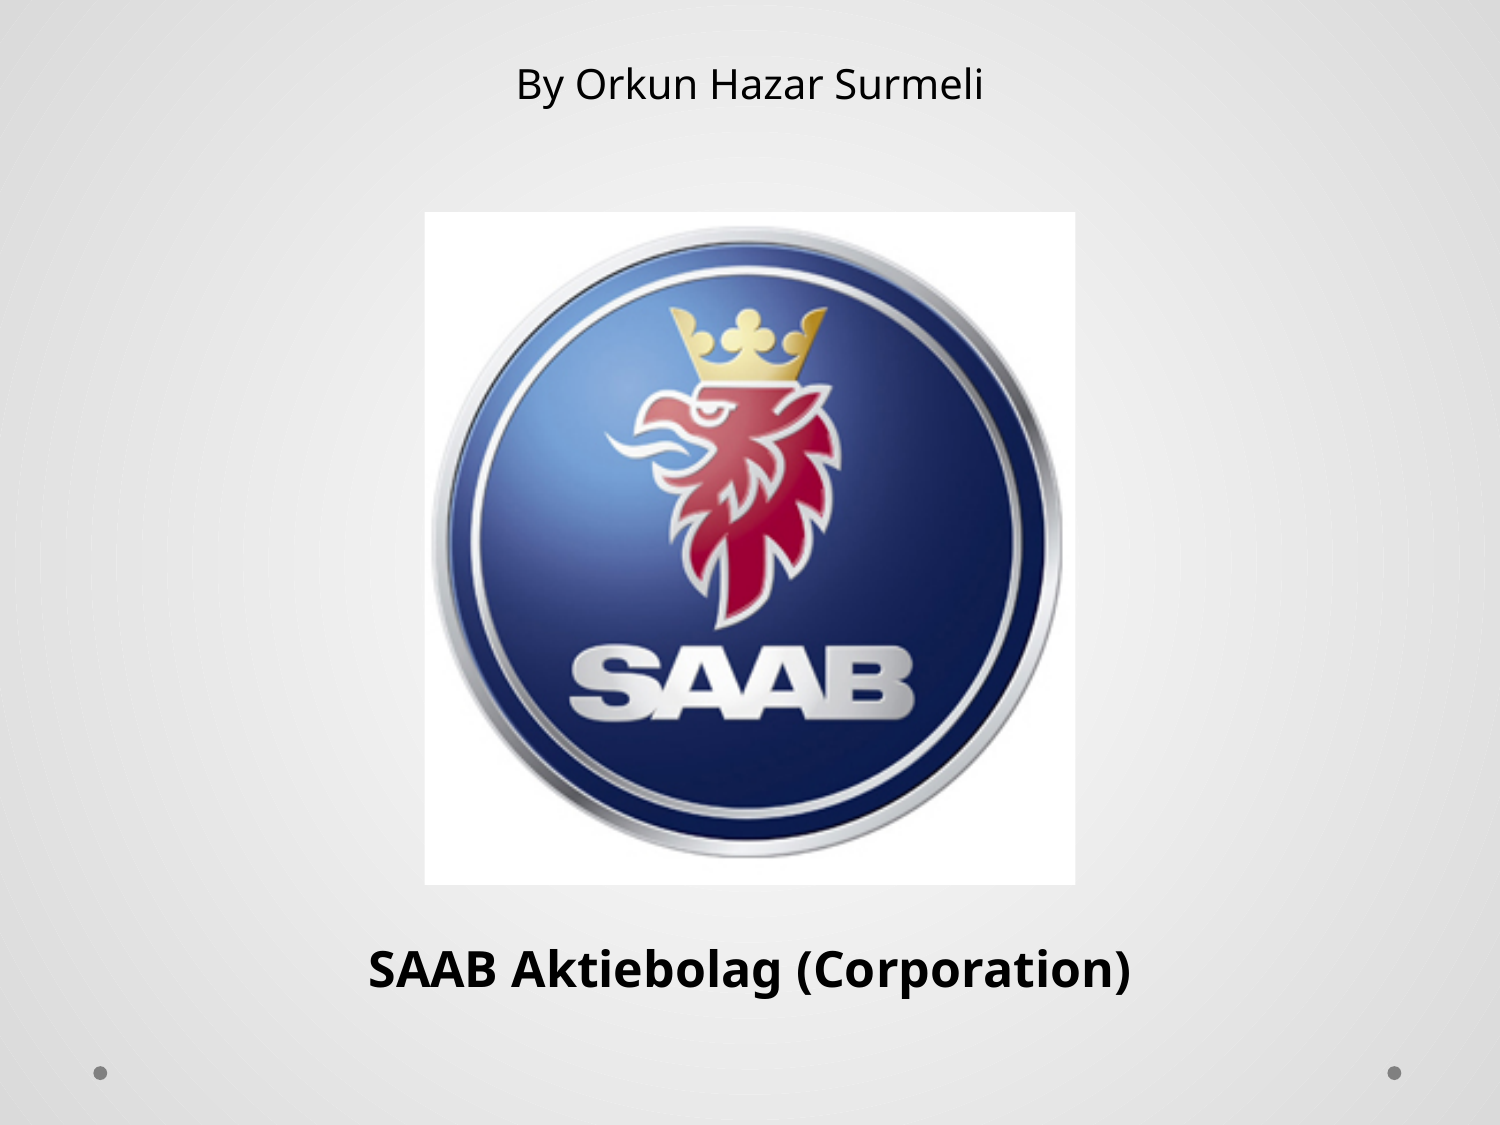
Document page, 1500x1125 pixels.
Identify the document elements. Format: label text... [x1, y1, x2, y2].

picture [424, 212, 1076, 885]
text_box SAAB Aktiebolag (Corporation) [312, 930, 1188, 1065]
text_box By Orkun Hazar Surmeli [312, 50, 1188, 115]
